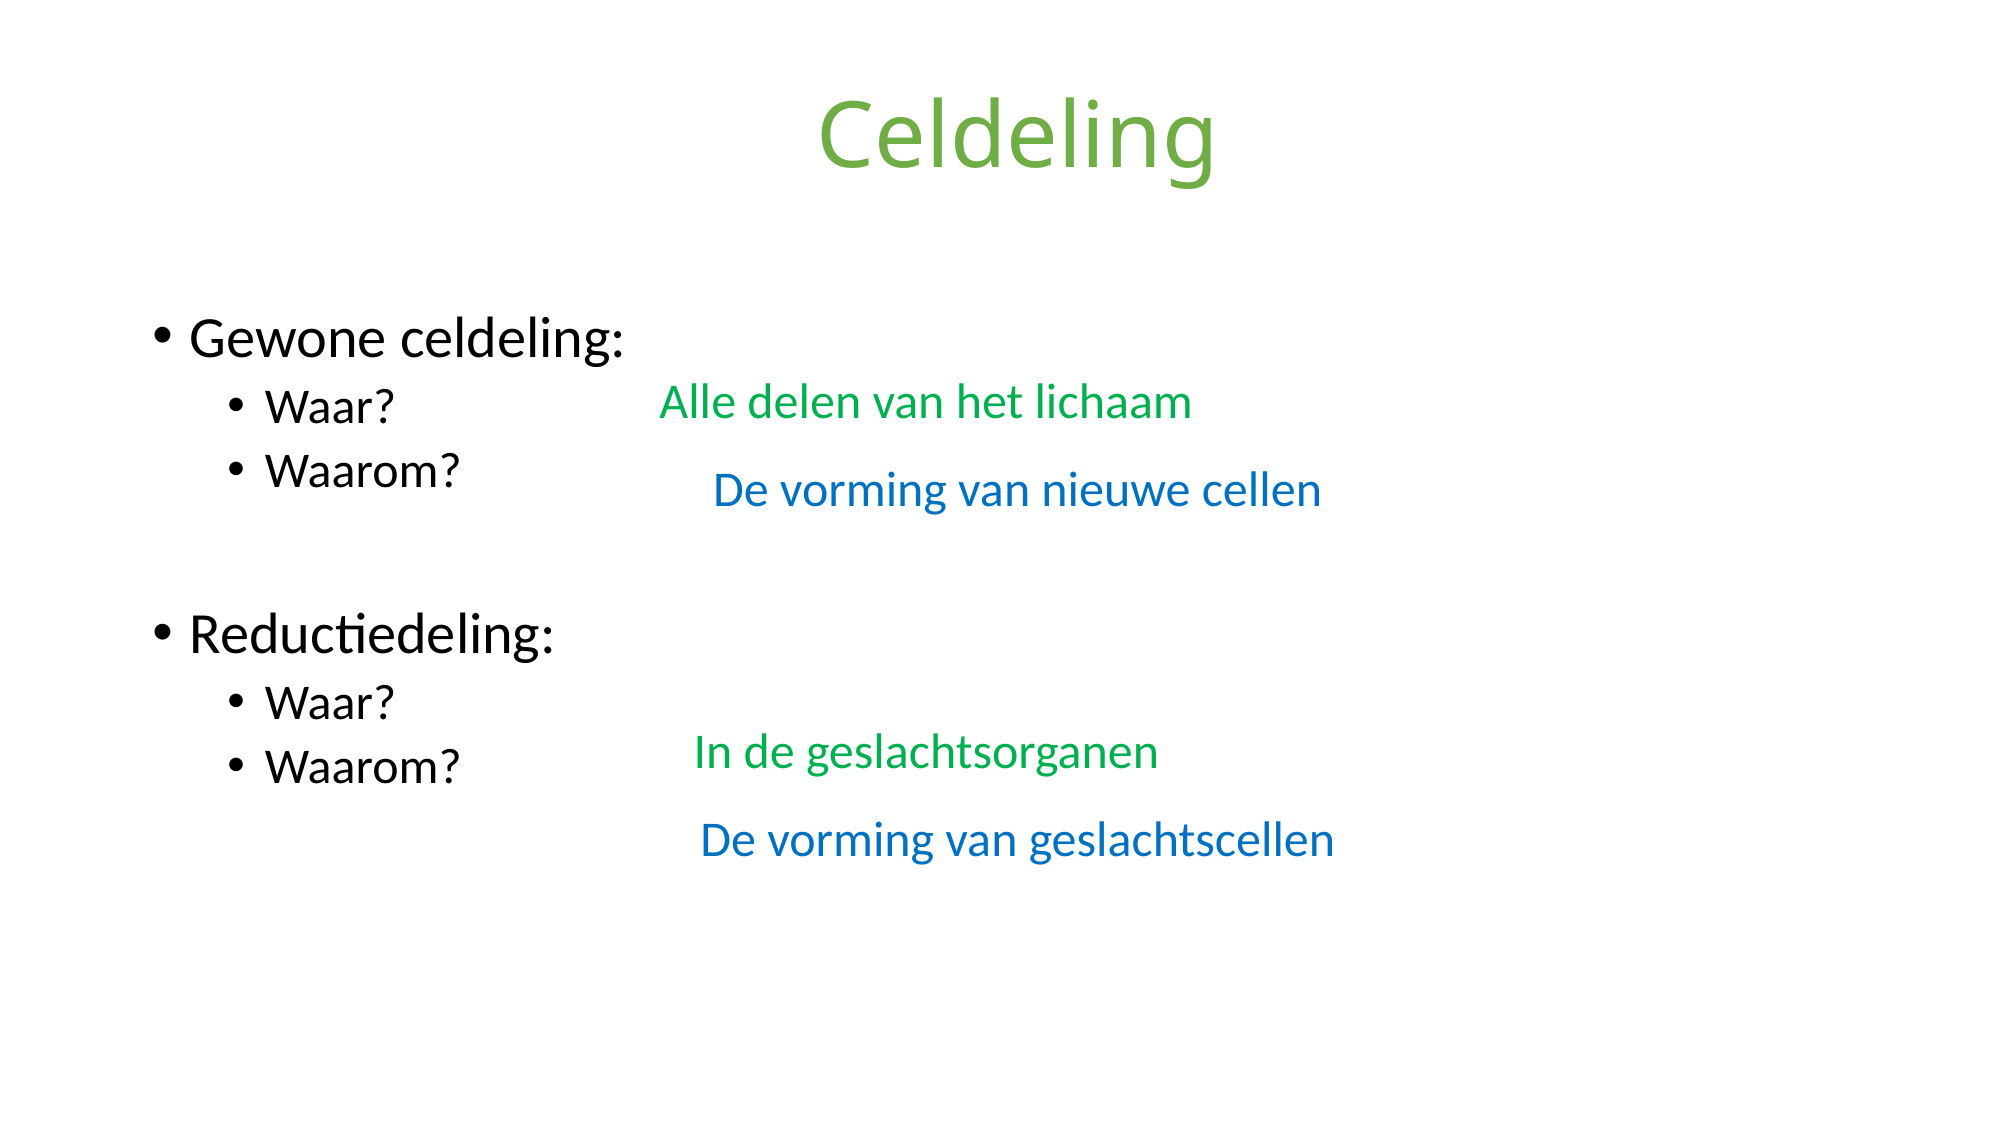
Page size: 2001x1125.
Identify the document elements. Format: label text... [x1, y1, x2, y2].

text_box De vorming van nieuwe cellen [698, 449, 1338, 525]
text_box De vorming van geslachtscellen [685, 798, 1351, 874]
text_box Celdeling [342, 37, 1693, 225]
text_box In de geslachtsorganen [633, 710, 1219, 786]
list Gewone celdeling: Waar? Waarom? Reductiedeling: Waar? Waarom? [137, 299, 1863, 1014]
text_box Alle delen van het lichaam [633, 361, 1219, 437]
